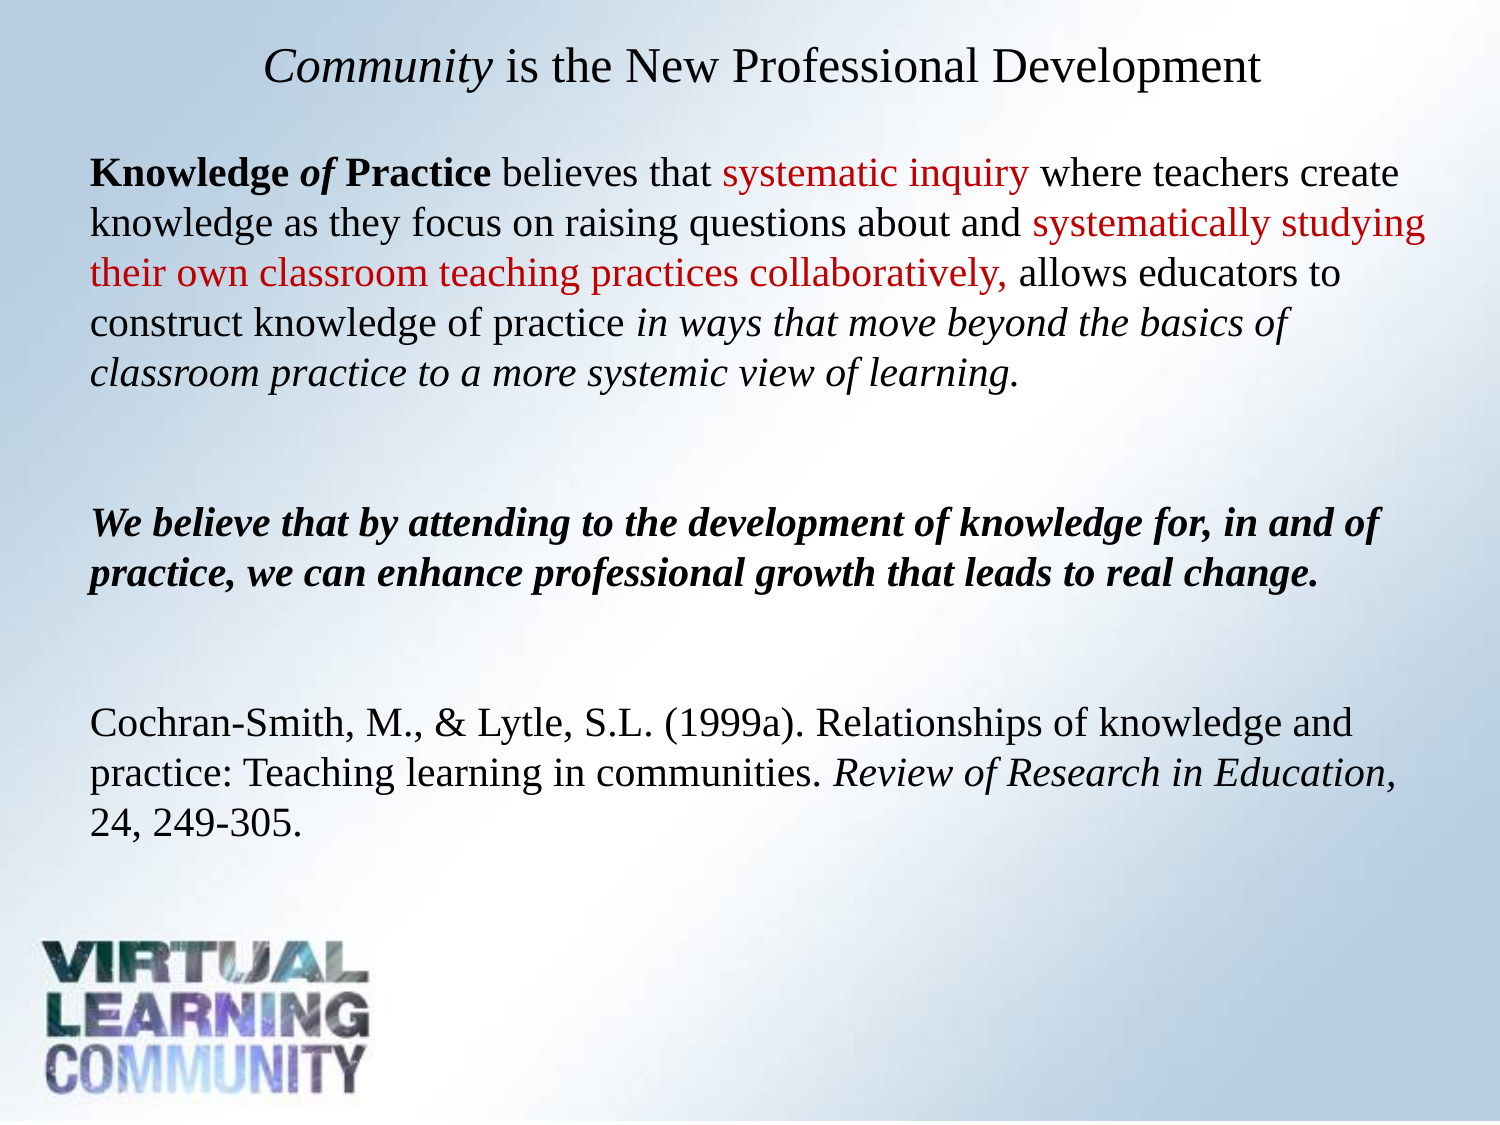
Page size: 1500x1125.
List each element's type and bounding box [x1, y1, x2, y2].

list [0, 0, 1500, 1122]
